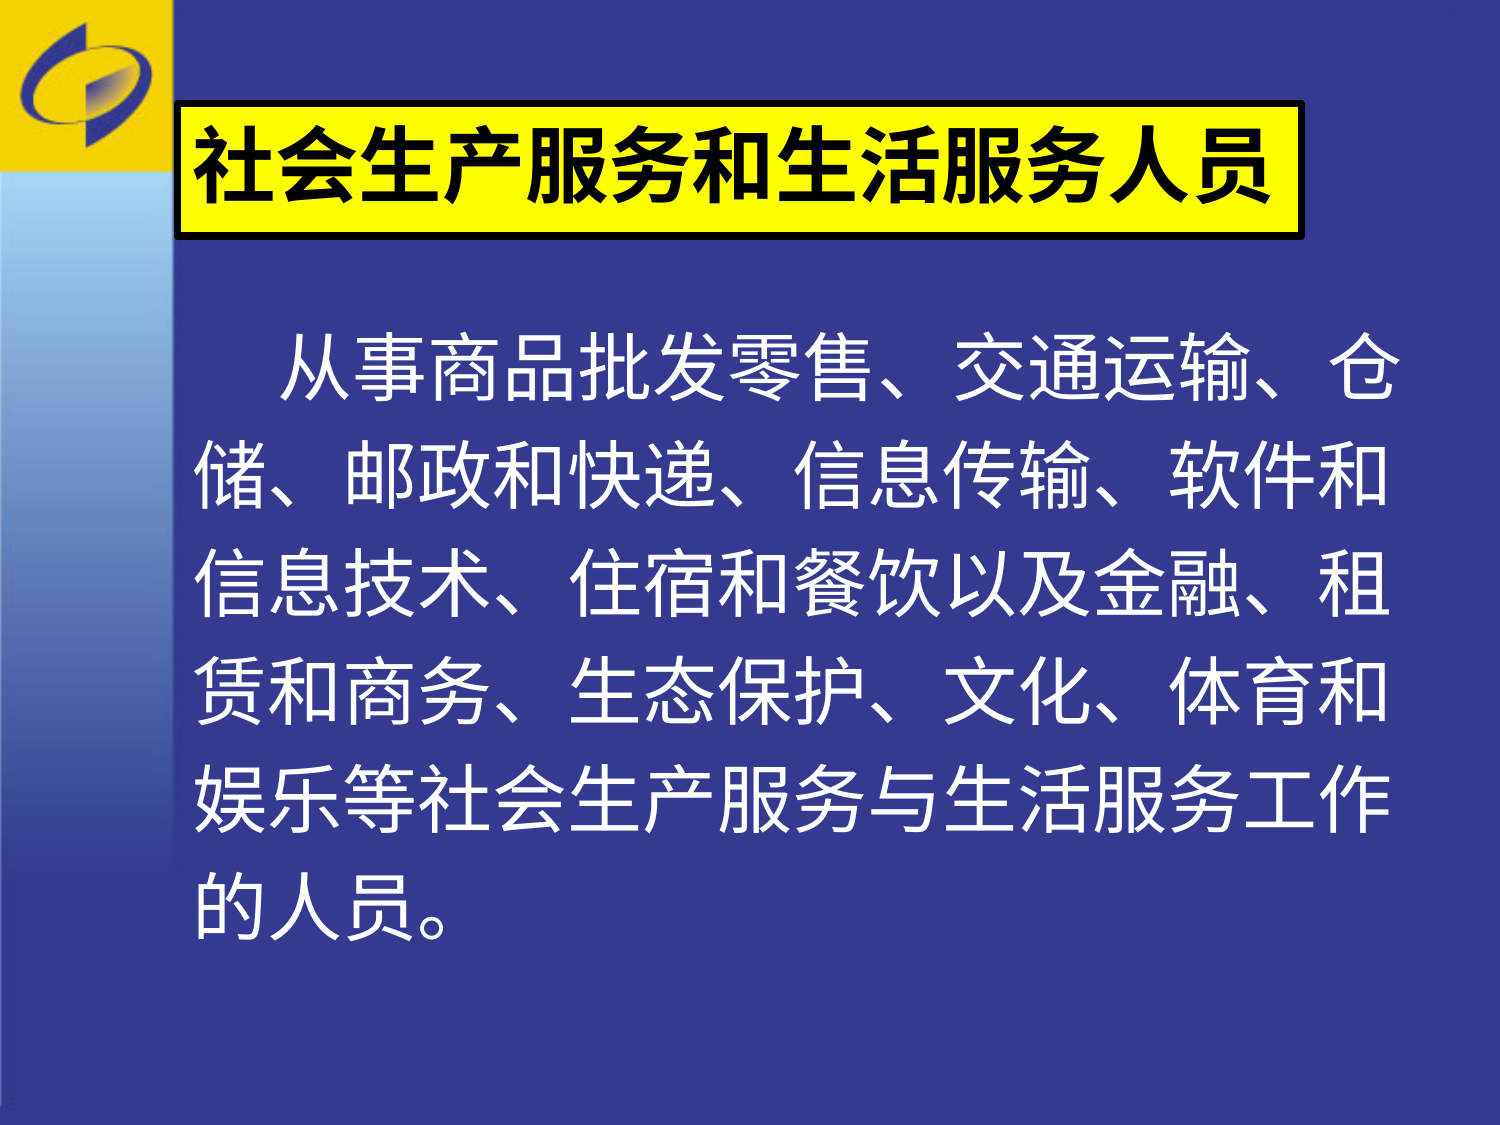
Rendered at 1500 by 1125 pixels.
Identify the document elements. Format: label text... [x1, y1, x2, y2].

text_box 社会生产服务和生活服务人员 [177, 103, 1302, 236]
picture [0, 0, 1500, 1125]
title 从事商品批发零售、交通运输、仓储、邮政和快递、信息传输、软件和信息技术、住宿和餐饮以及金融、租赁和商务、生态保护、文化、体育和娱乐等社会生产服务与生活服务工作的人员。 [177, 250, 1466, 1002]
